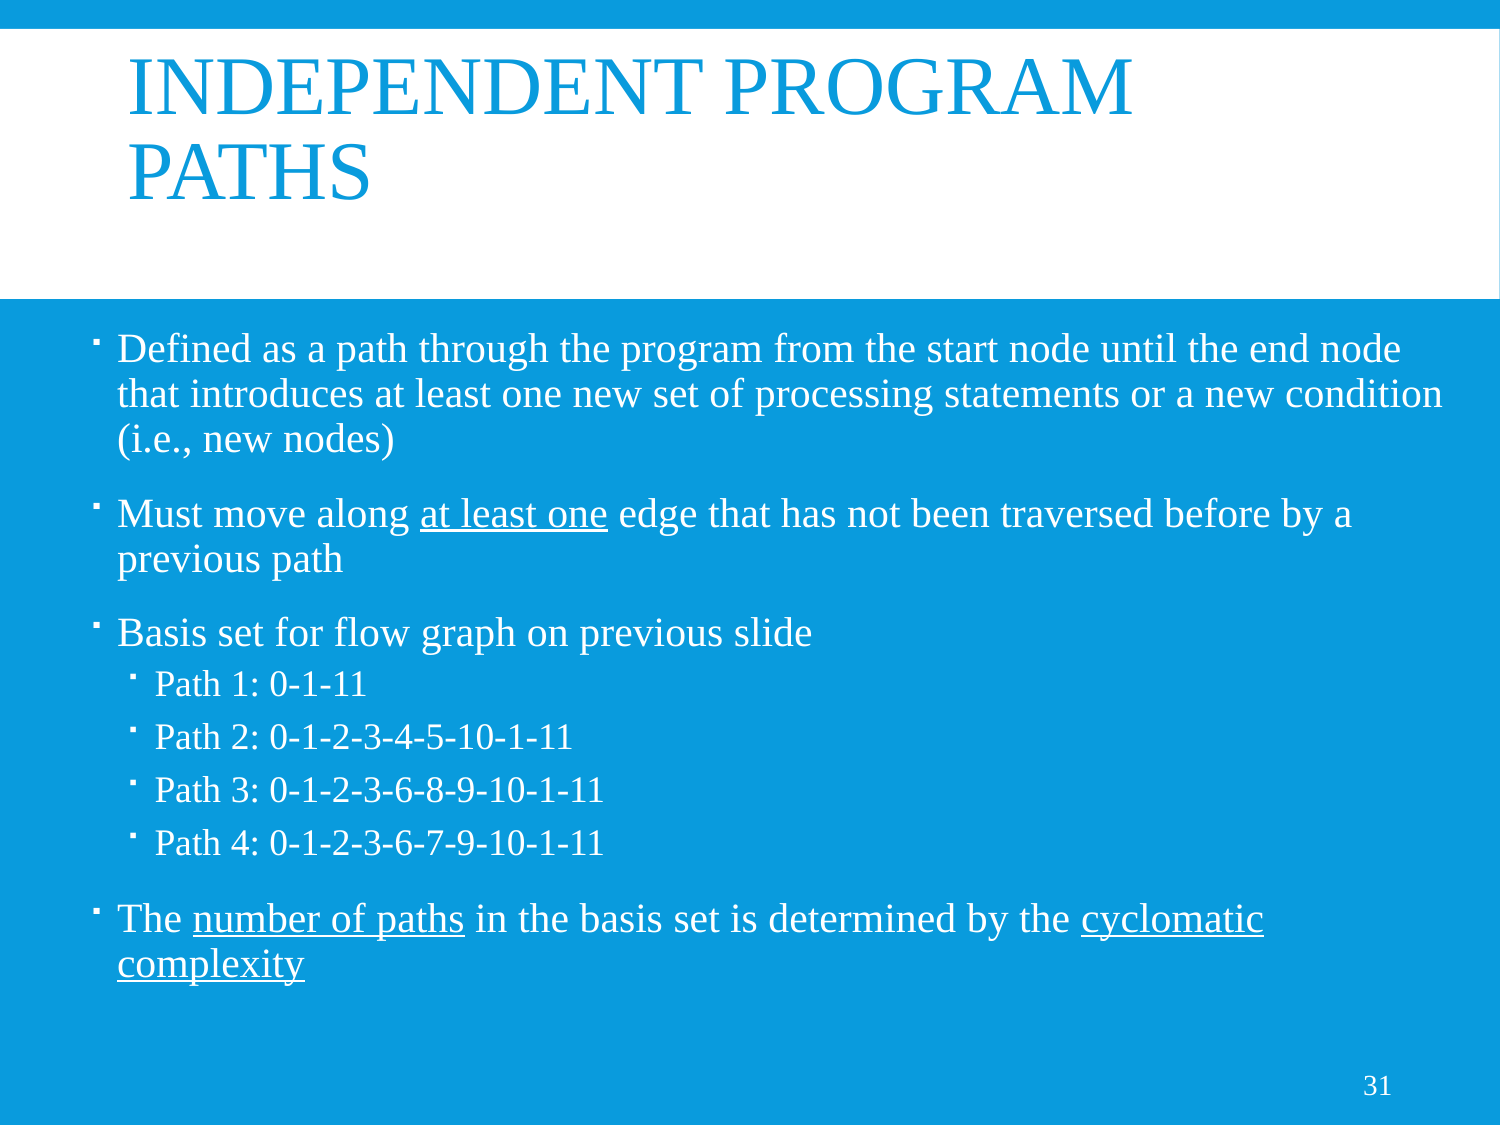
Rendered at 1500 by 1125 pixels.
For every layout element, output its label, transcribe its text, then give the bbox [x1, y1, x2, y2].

title Independent Program Paths [112, 37, 1388, 225]
slide_number 31 [1355, 1053, 1473, 1114]
list Defined as a path through the program from the start node until the end node that introduces at least one new set of processing statements or a new condition (i.e., new nodes) Must move along at least one edge that has not been traversed before by a previous path Basis set for flow graph on previous slide Path 1: 0-1-11 Path 2: 0-1-2-3-4-5-10-1-11 Path 3: 0-1-2-3-6-8-9-10-1-11 Path 4: 0-1-2-3-6-7-9-10-1-11 The number of paths in the basis set is determined by the cyclomatic complexity [71, 319, 1473, 1058]
